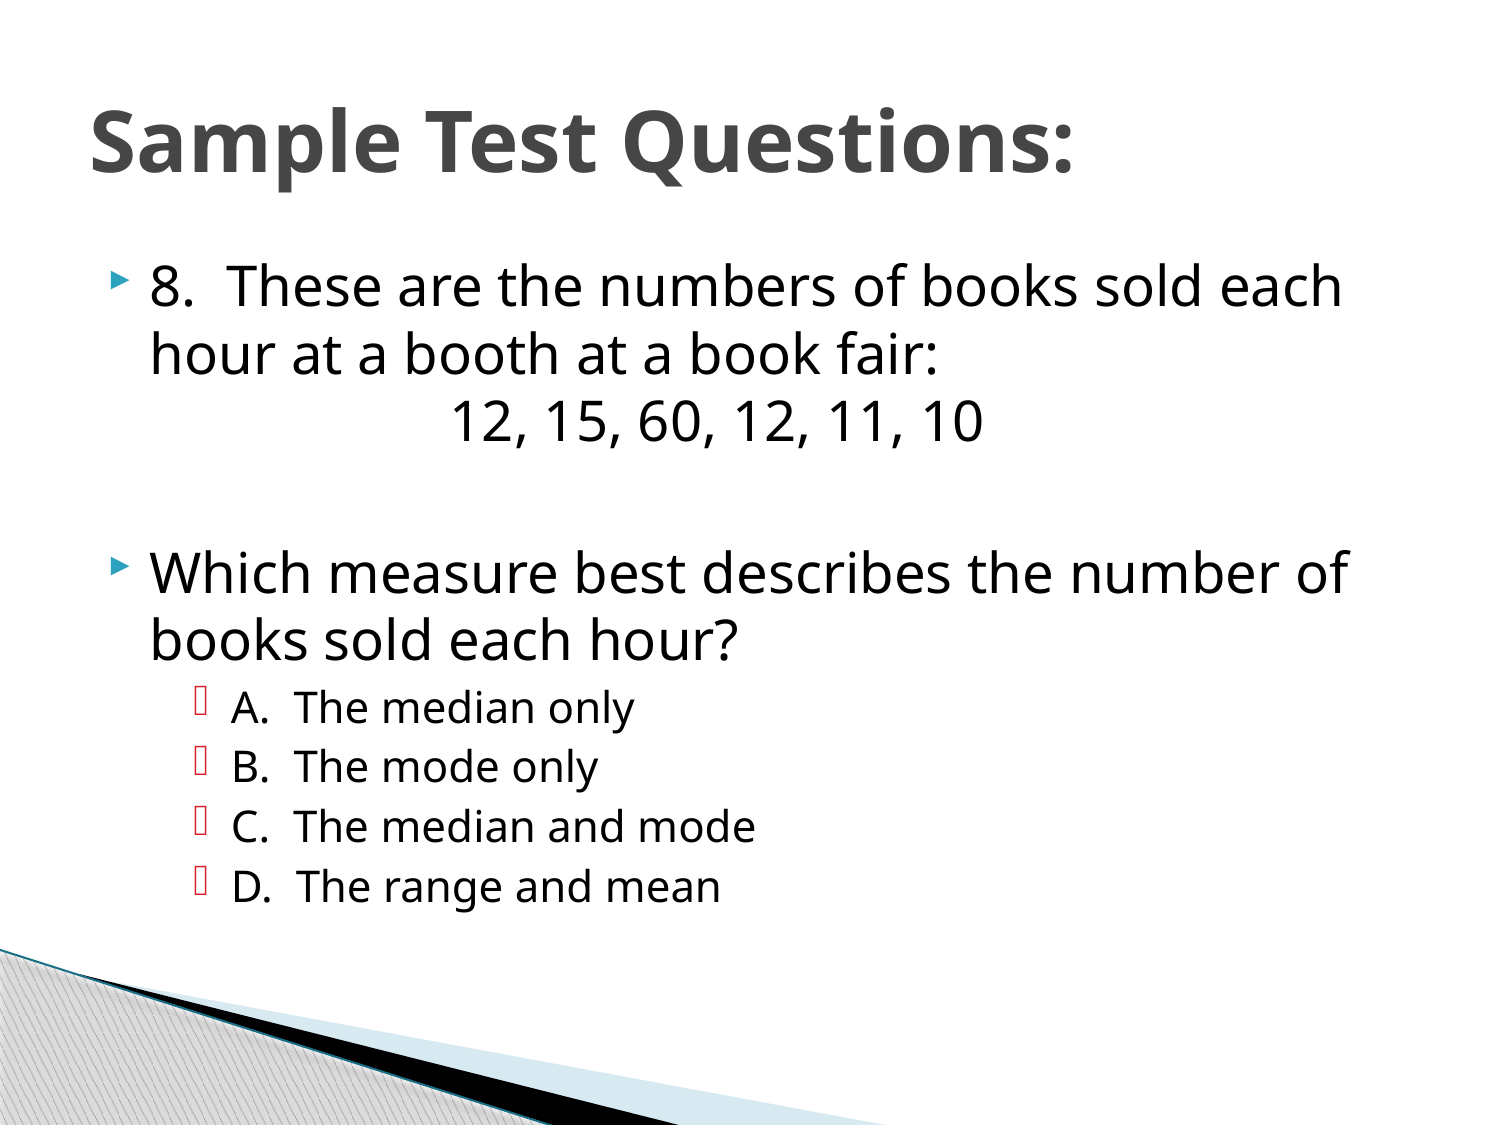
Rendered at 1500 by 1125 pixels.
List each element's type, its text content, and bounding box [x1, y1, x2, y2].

list 8. These are the numbers of books sold each hour at a booth at a book fair: 12, 15, 60, 12, 11, 10 Which measure best describes the number of books sold each hour? A. The median only B. The mode only C. The median and mode D. The range and mean [75, 243, 1425, 986]
title Sample Test Questions: [75, 45, 1425, 233]
